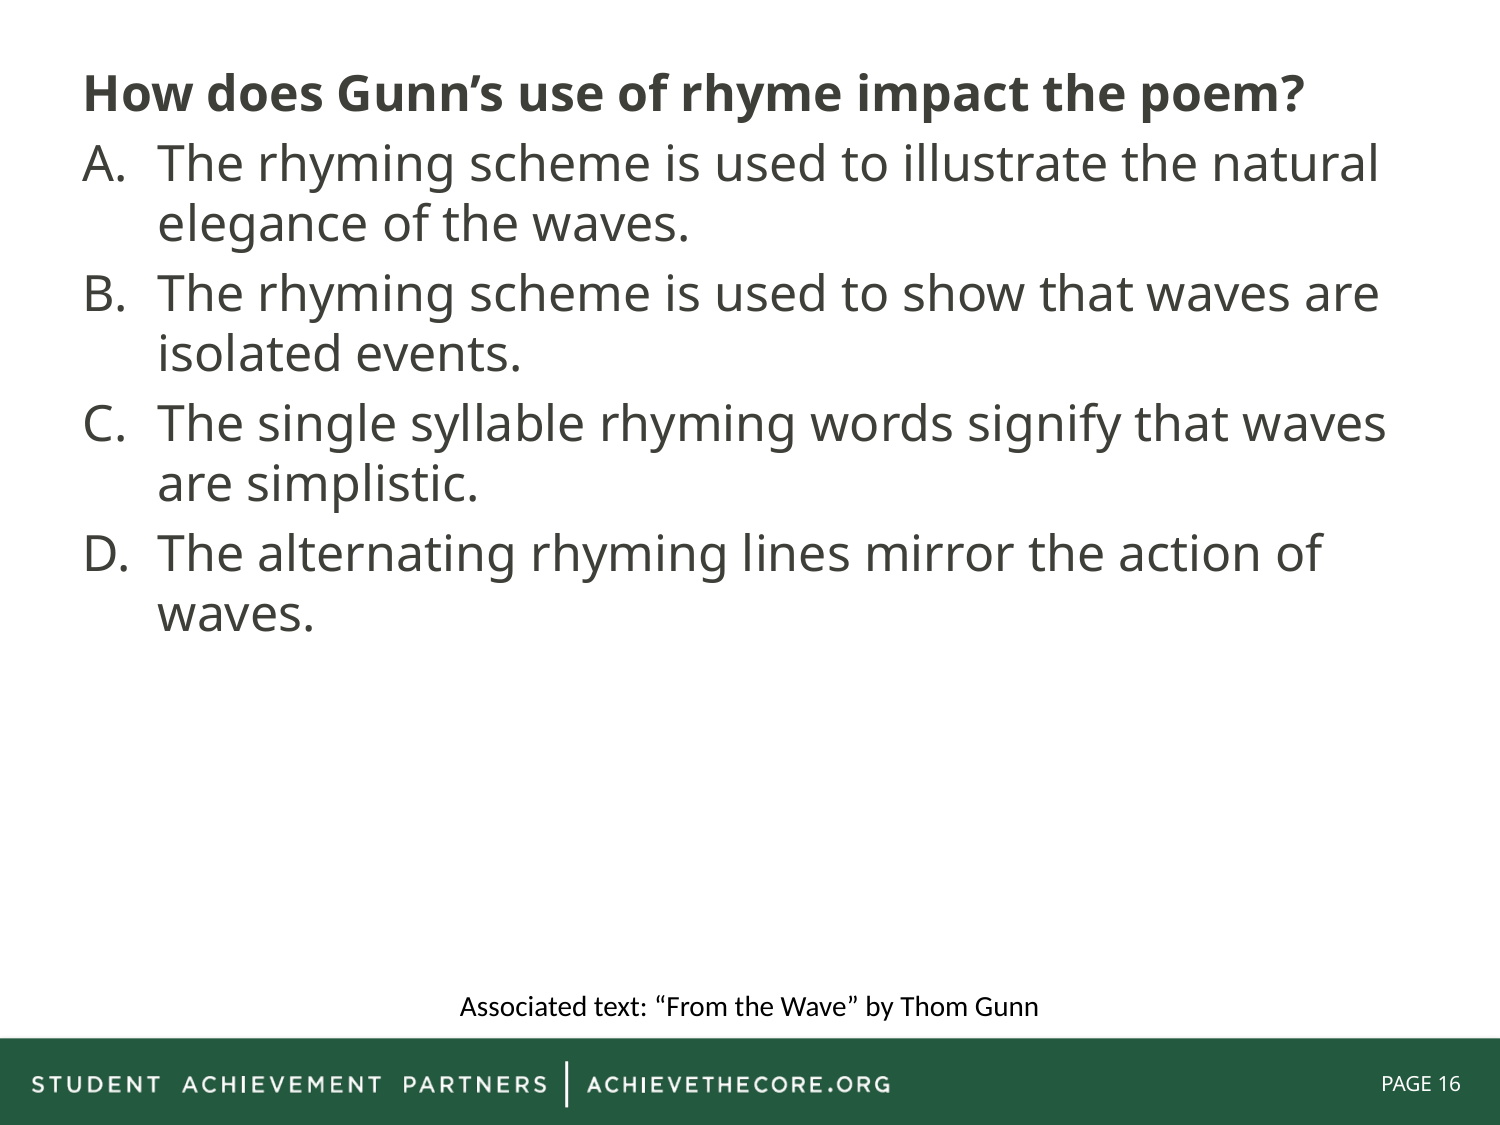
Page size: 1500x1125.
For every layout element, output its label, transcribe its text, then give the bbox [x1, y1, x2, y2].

text_box Associated text: “From the Wave” by Thom Gunn [0, 979, 1500, 1030]
list How does Gunn’s use of rhyme impact the poem? The rhyming scheme is used to illustrate the natural elegance of the waves. The rhyming scheme is used to show that waves are isolated events. The single syllable rhyming words signify that waves are simplistic. The alternating rhyming lines mirror the action of waves. [67, 53, 1447, 979]
